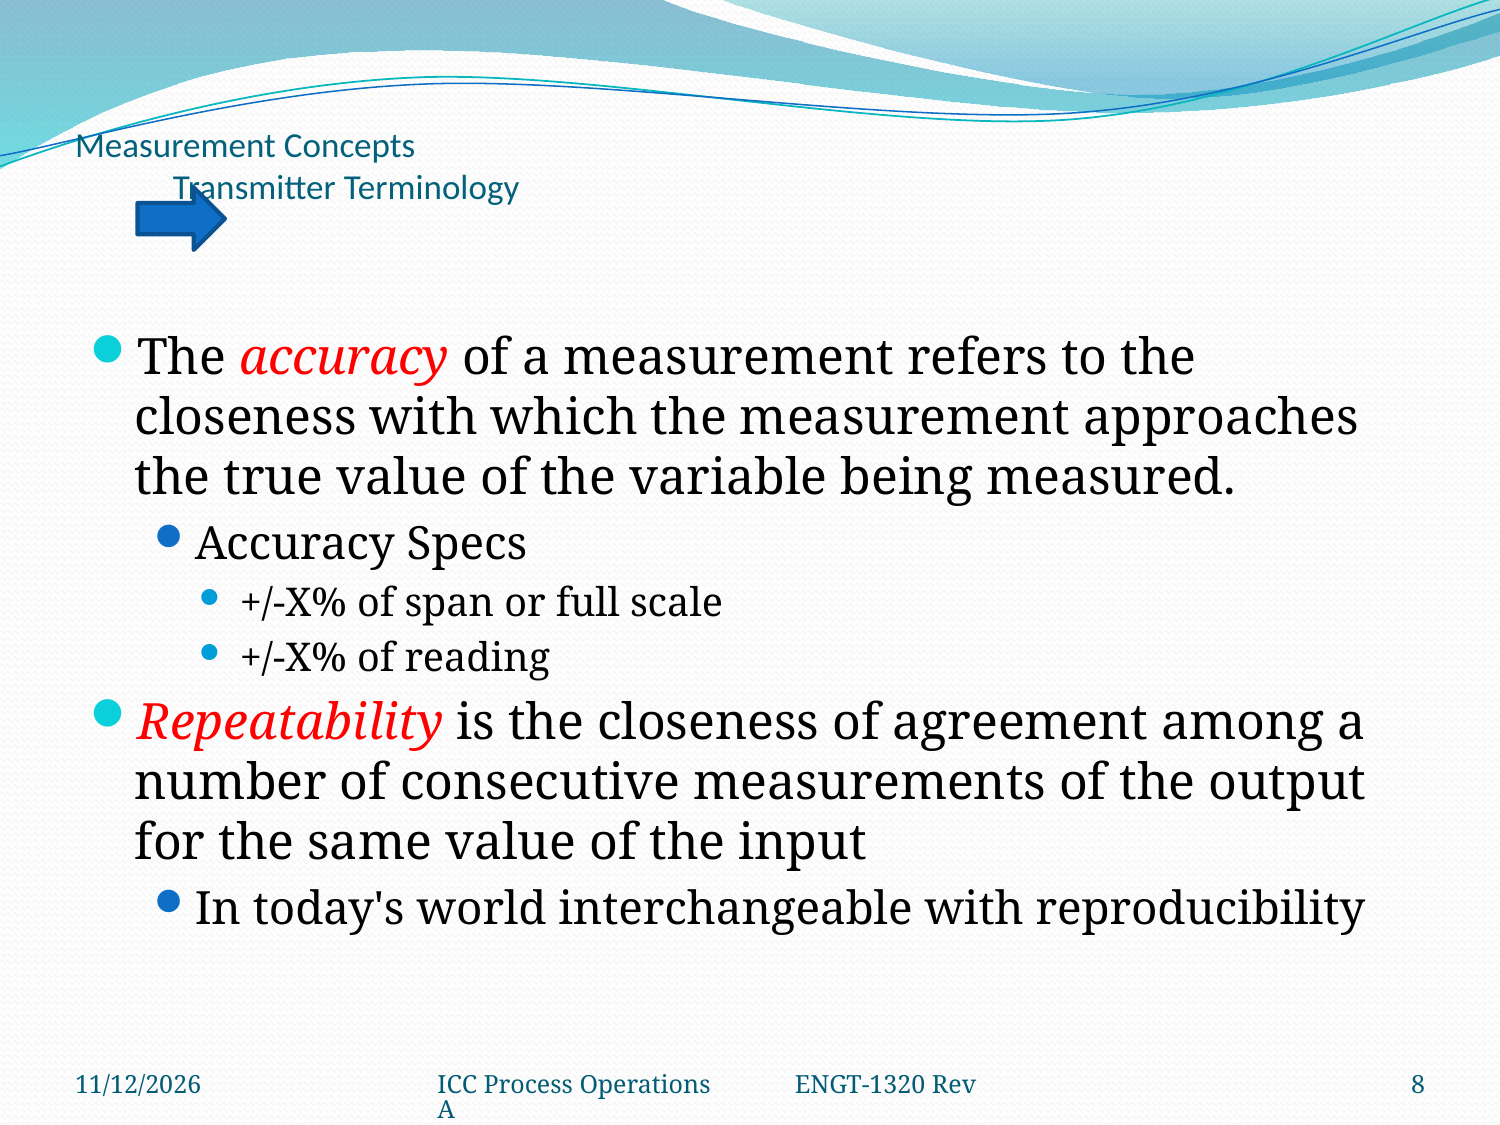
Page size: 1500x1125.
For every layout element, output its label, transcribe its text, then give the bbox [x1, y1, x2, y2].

slide_number 8 [1299, 1042, 1425, 1103]
text_box [135, 185, 228, 252]
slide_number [75, 1042, 425, 1103]
title Measurement Concepts Transmitter Terminology [75, 115, 1425, 250]
list The accuracy of a measurement refers to the closeness with which the measurement approaches the true value of the variable being measured. Accuracy Specs +/-X% of span or full scale +/-X% of reading Repeatability is the closeness of agreement among a number of consecutive measurements of the output for the same value of the input In today's world interchangeable with reproducibility [75, 317, 1425, 1038]
footer ICC Process Operations ENGT-1320 Rev A [437, 1042, 988, 1103]
